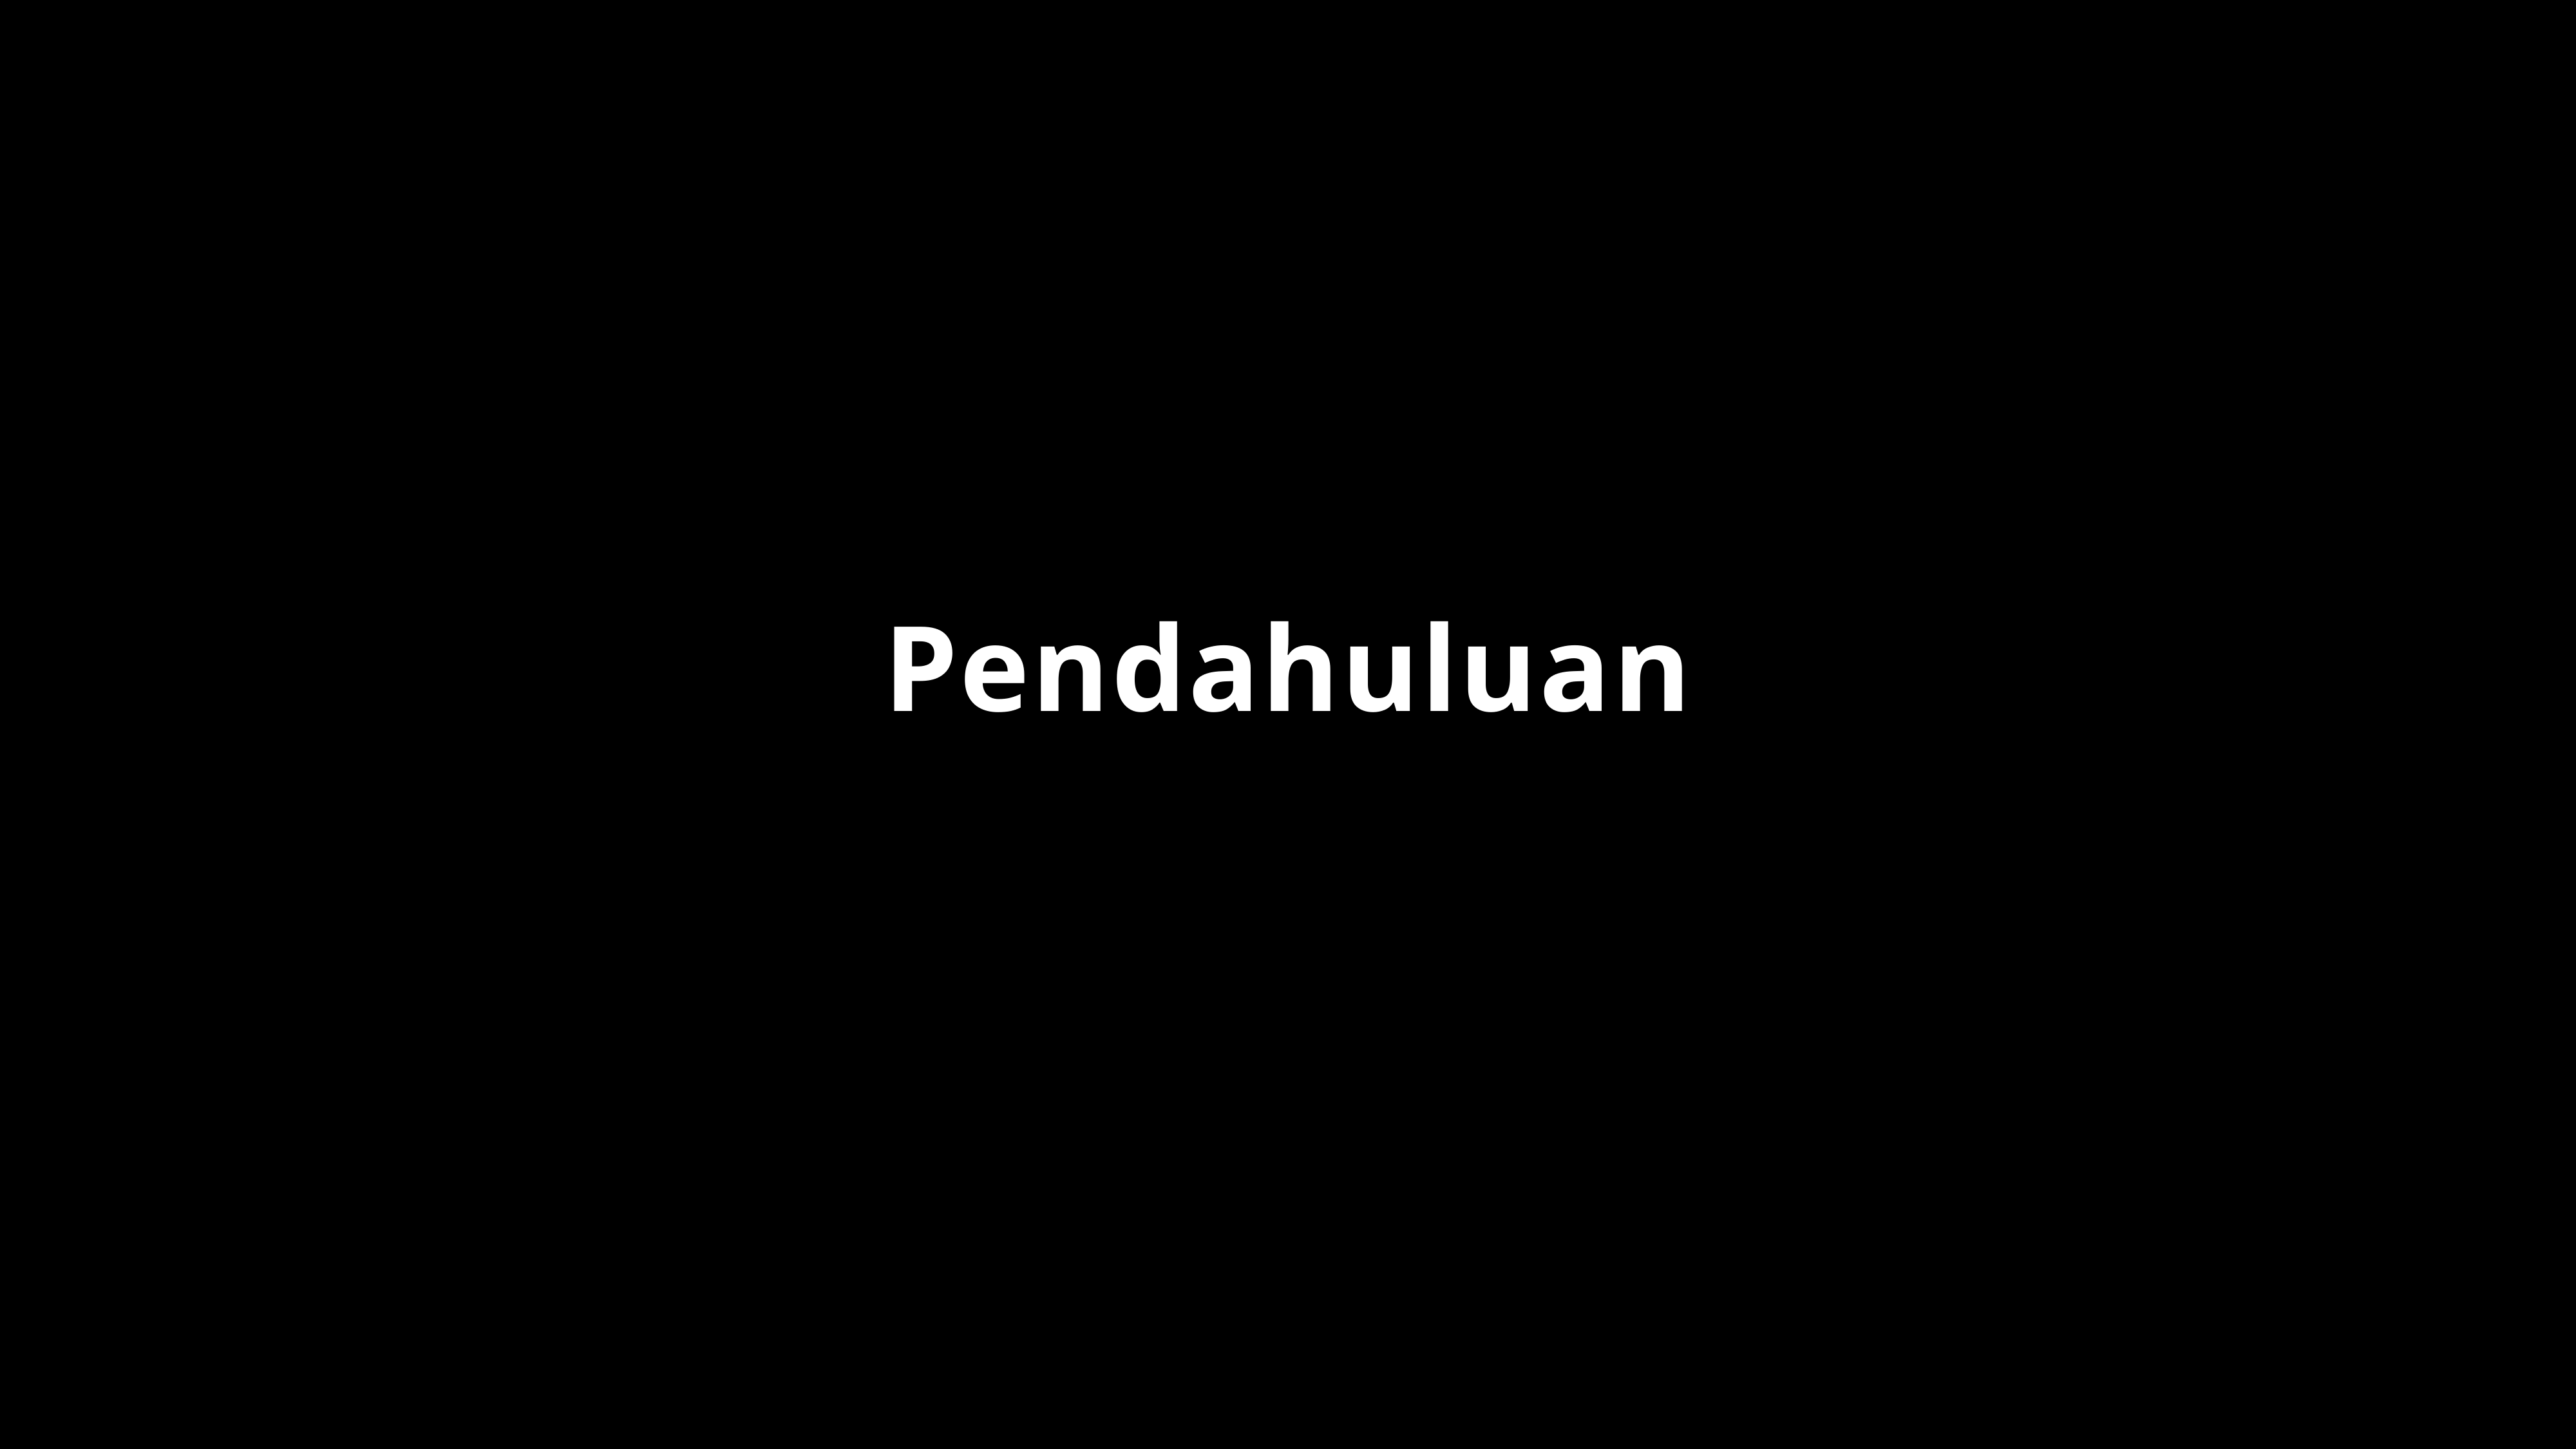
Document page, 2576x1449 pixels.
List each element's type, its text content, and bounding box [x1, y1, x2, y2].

title Pendahuluan [322, 237, 2254, 742]
